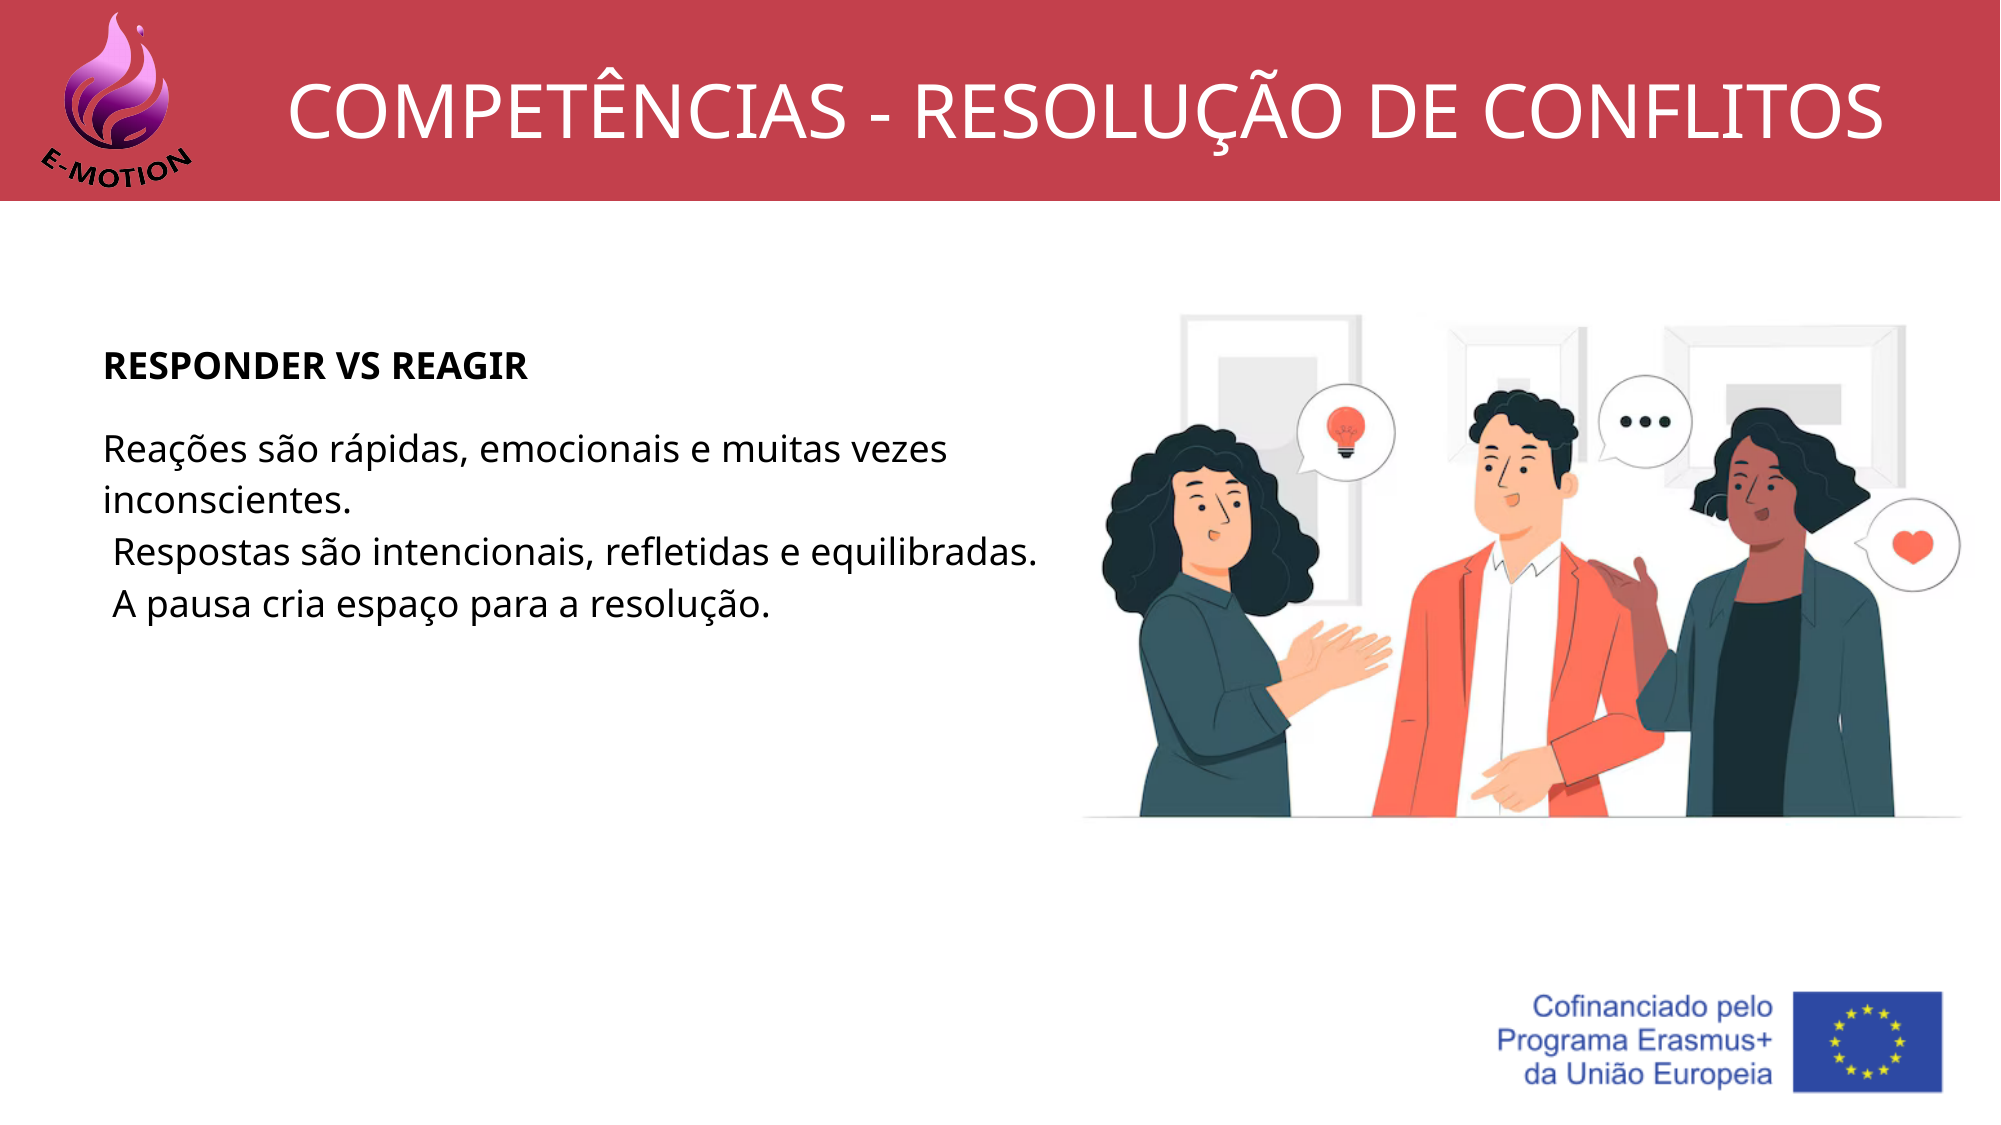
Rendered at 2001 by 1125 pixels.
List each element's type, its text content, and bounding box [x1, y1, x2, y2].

picture [1396, 955, 2000, 1125]
text_box RESPONDER VS REAGIR Reações são rápidas, emocionais e muitas vezes inconscientes. Respostas são intencionais, refletidas e equilibradas. A pausa cria espaço para a resolução. [87, 327, 1040, 709]
picture [0, 0, 253, 247]
picture [1045, 247, 2000, 884]
text_box COMPETÊNCIAS - RESOLUÇÃO DE CONFLITOS [257, 56, 1903, 198]
